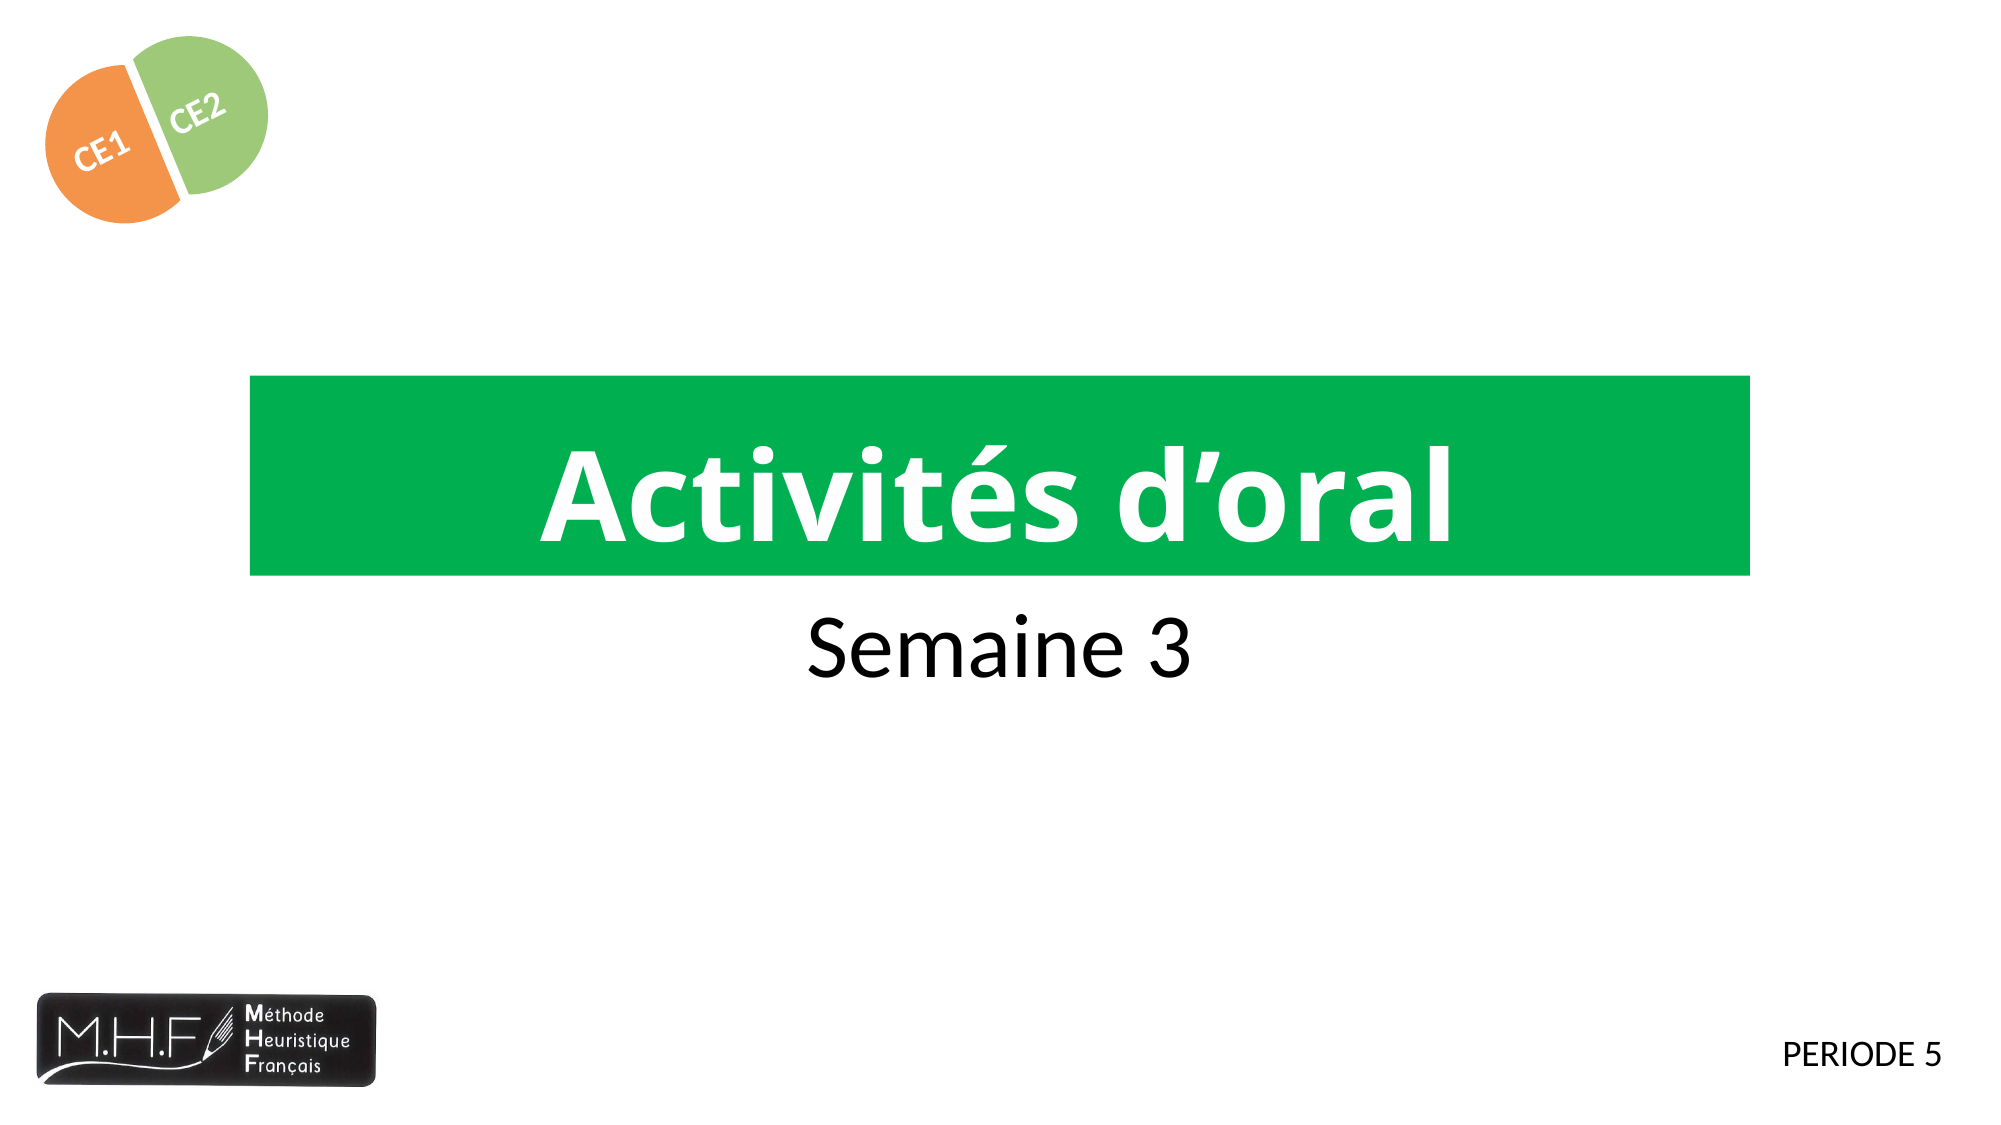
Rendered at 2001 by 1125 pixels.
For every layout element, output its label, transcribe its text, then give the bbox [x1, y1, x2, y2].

title Activités d’oral [249, 375, 1750, 576]
picture [33, 990, 379, 1089]
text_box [45, 35, 269, 224]
subtitle Semaine 3 [249, 590, 1750, 863]
text_box PERIODE 5 [1362, 1021, 1967, 1082]
